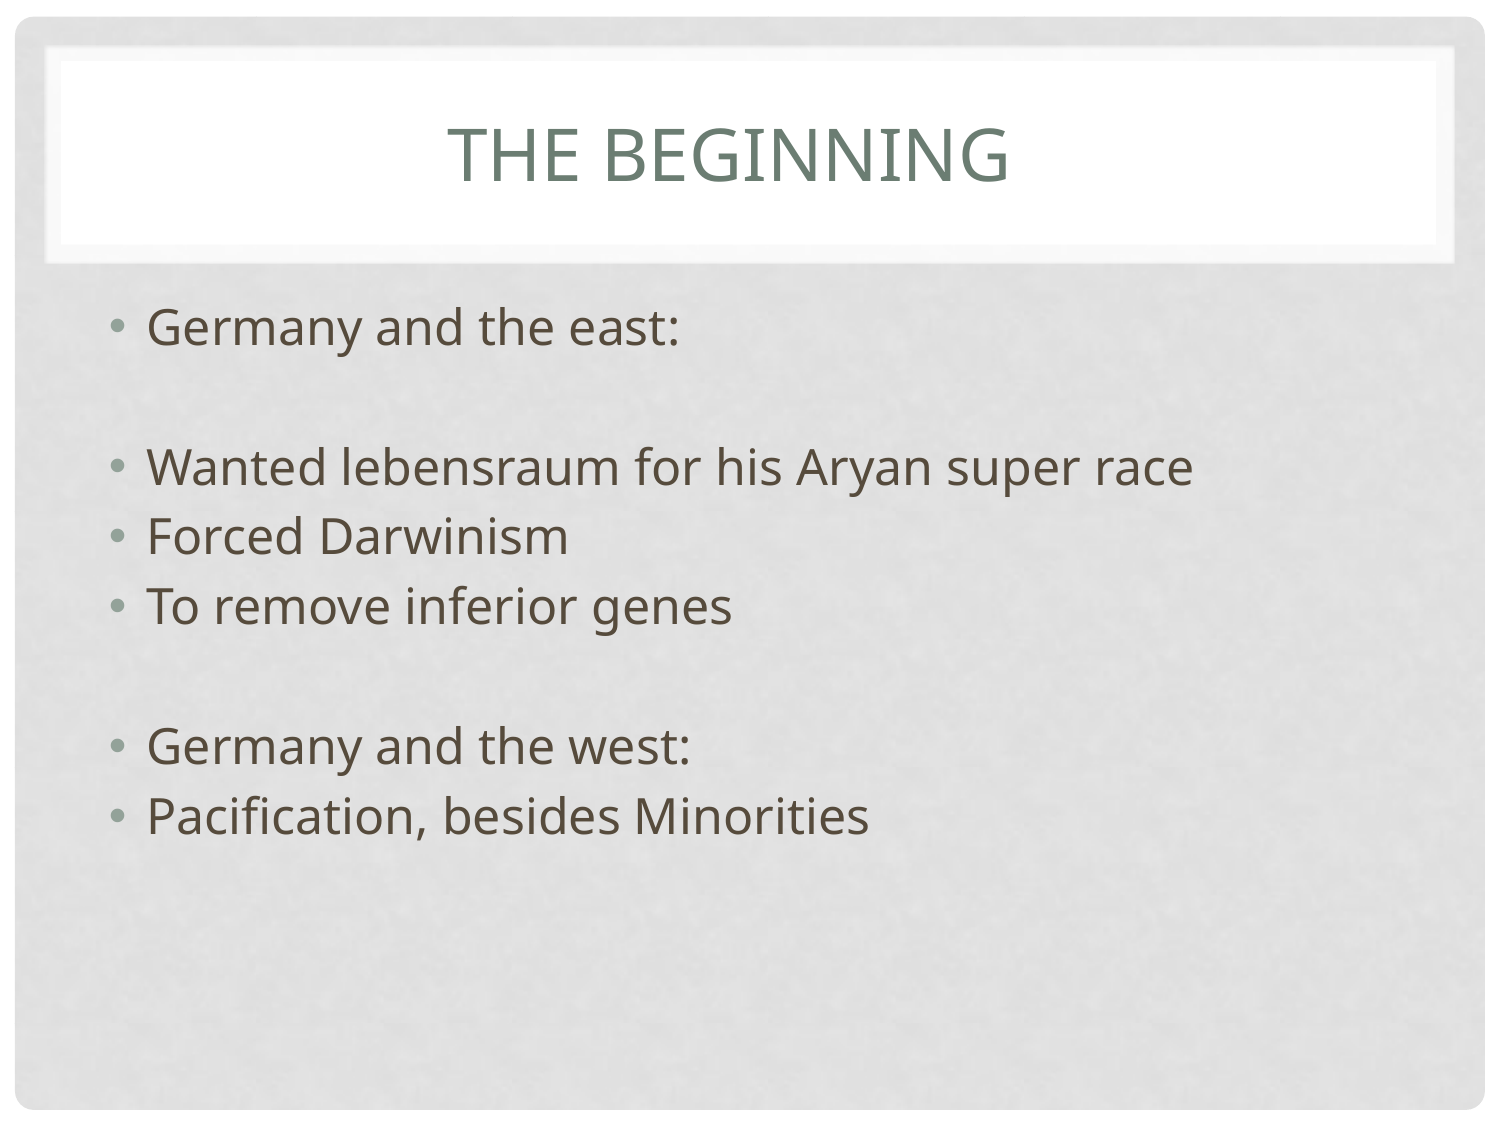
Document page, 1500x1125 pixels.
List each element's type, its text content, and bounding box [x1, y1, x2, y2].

list Germany and the east: Wanted lebensraum for his Aryan super race Forced Darwinism To remove inferior genes Germany and the west: Pacification, besides Minorities [75, 287, 1425, 1005]
title THE BEGINNING [69, 66, 1425, 238]
